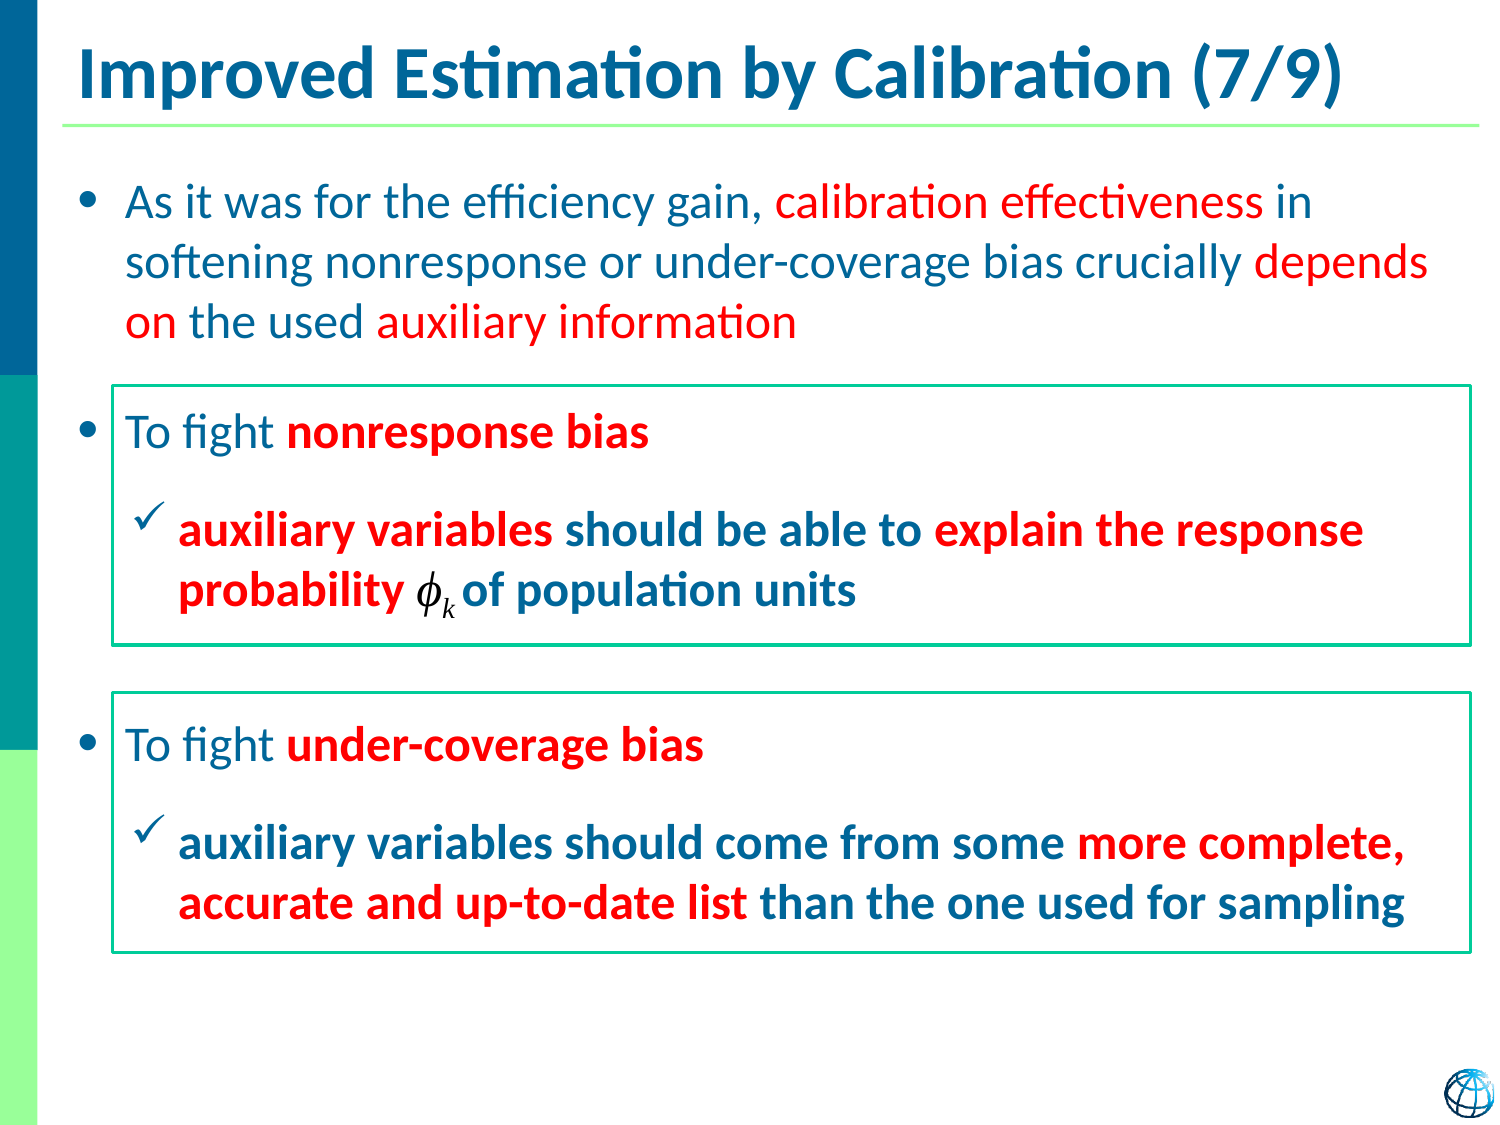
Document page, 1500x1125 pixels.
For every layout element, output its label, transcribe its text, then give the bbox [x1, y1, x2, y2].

text_box [110, 383, 1473, 647]
picture [1468, 1068, 1495, 1106]
text_box [110, 690, 1473, 954]
picture [1444, 1068, 1495, 1118]
list As it was for the efficiency gain, calibration effectiveness in softening nonresponse or under-coverage bias crucially depends on the used auxiliary information To fight nonresponse bias auxiliary variables should be able to explain the response probability ϕk of population units To fight under-coverage bias auxiliary variables should come from some more complete, accurate and up-to-date list than the one used for sampling [62, 160, 1480, 1047]
picture [1460, 1078, 1468, 1084]
title Improved Estimation by Calibration (7/9) [62, 19, 1480, 121]
